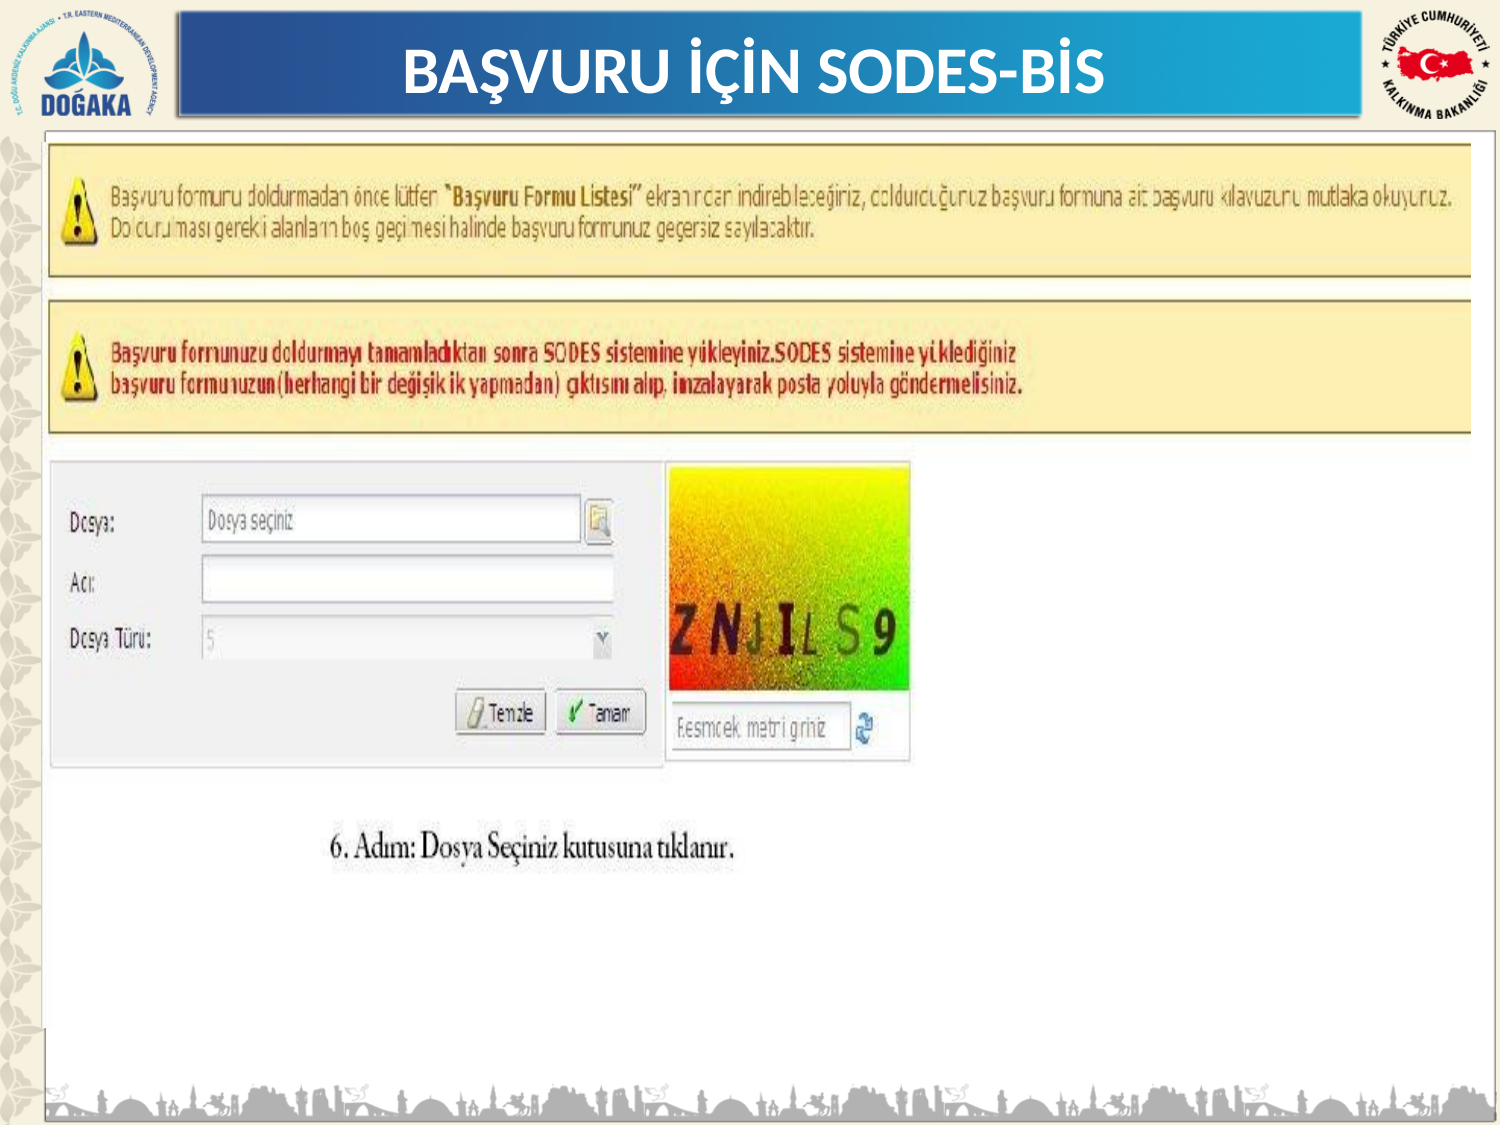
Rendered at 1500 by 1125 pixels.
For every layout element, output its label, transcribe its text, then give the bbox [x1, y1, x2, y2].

title BAŞVURU İÇİN SODES-BİS [183, 19, 1341, 114]
picture [0, 0, 1500, 1125]
